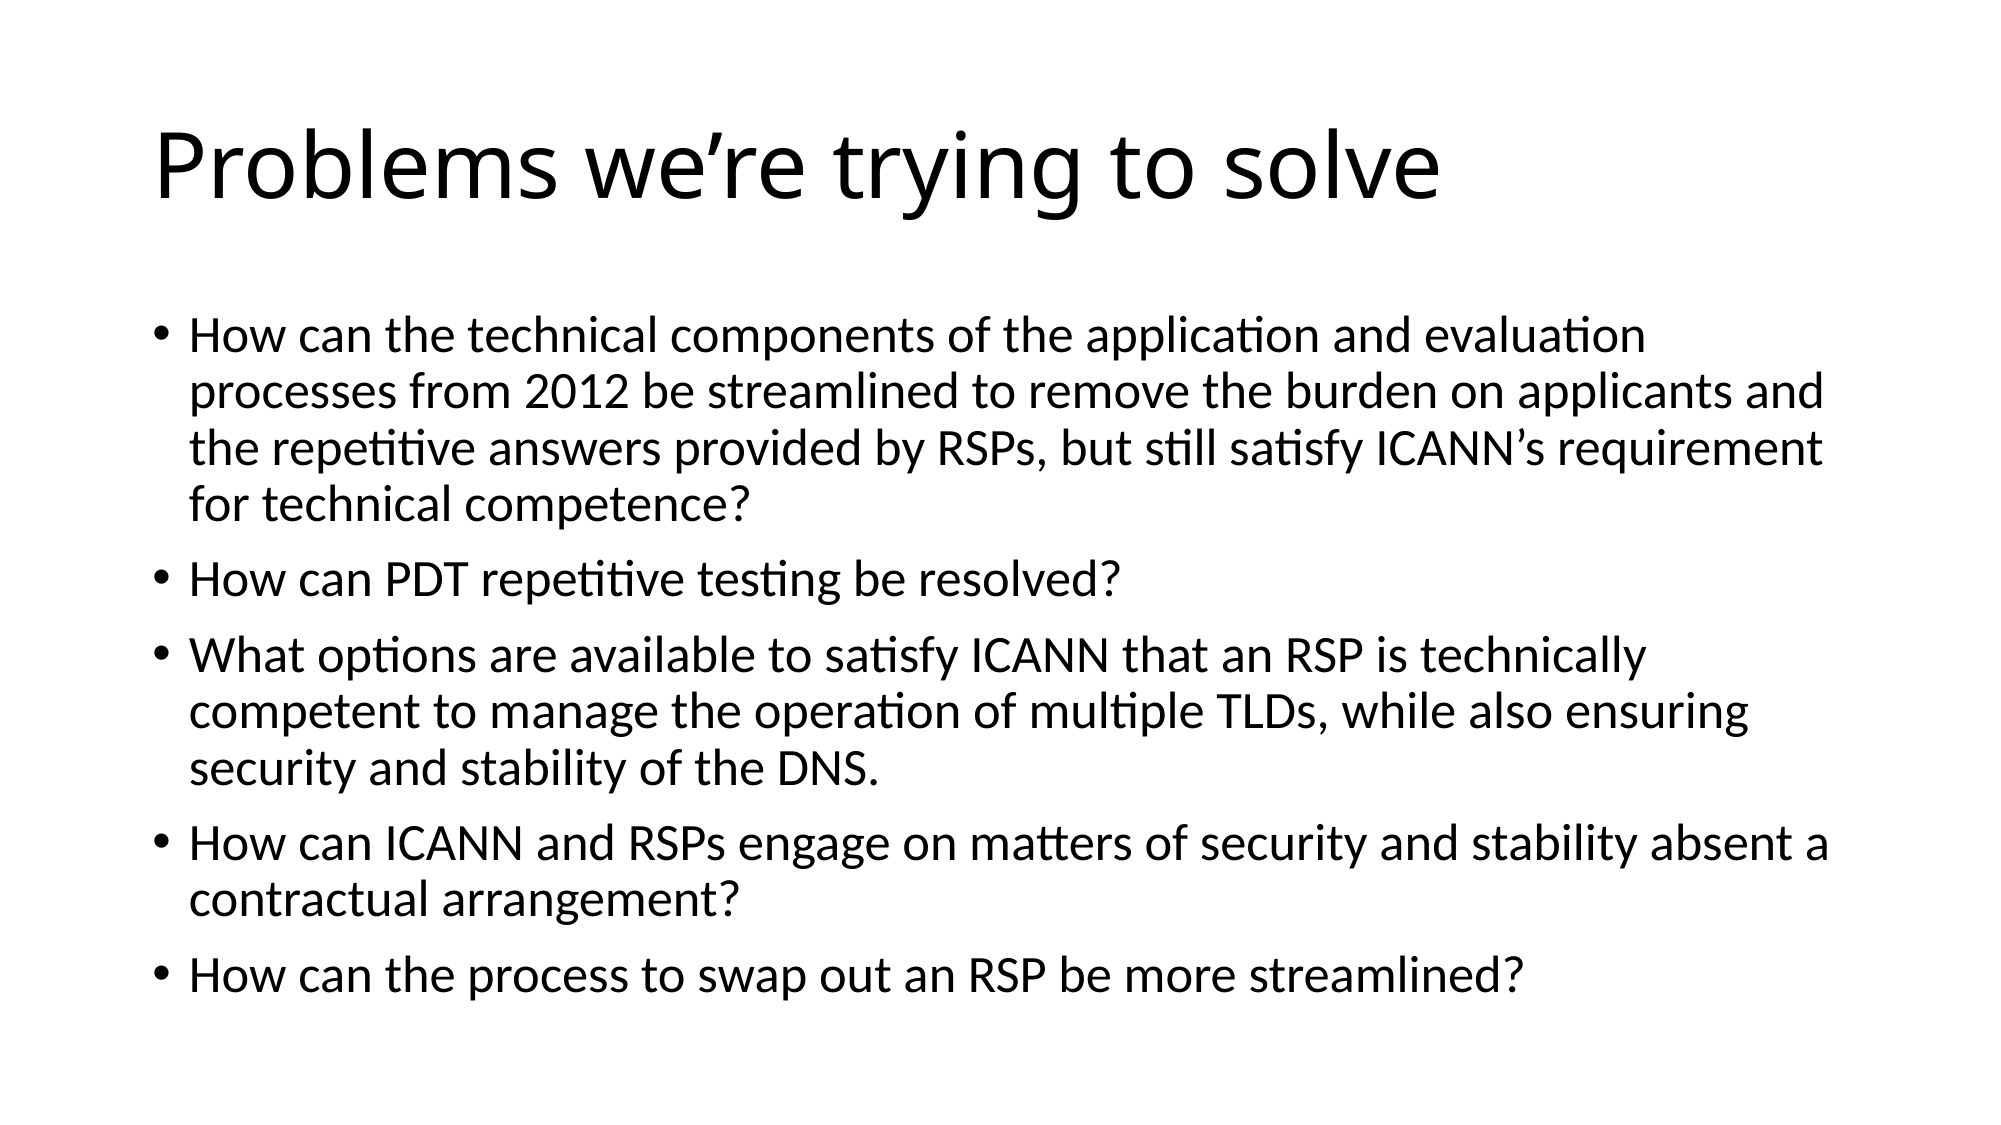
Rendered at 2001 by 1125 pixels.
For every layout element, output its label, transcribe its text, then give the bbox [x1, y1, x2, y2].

list How can the technical components of the application and evaluation processes from 2012 be streamlined to remove the burden on applicants and the repetitive answers provided by RSPs, but still satisfy ICANN’s requirement for technical competence? How can PDT repetitive testing be resolved? What options are available to satisfy ICANN that an RSP is technically competent to manage the operation of multiple TLDs, while also ensuring security and stability of the DNS. How can ICANN and RSPs engage on matters of security and stability absent a contractual arrangement? How can the process to swap out an RSP be more streamlined? [137, 299, 1863, 1014]
title Problems we’re trying to solve [137, 59, 1863, 278]
